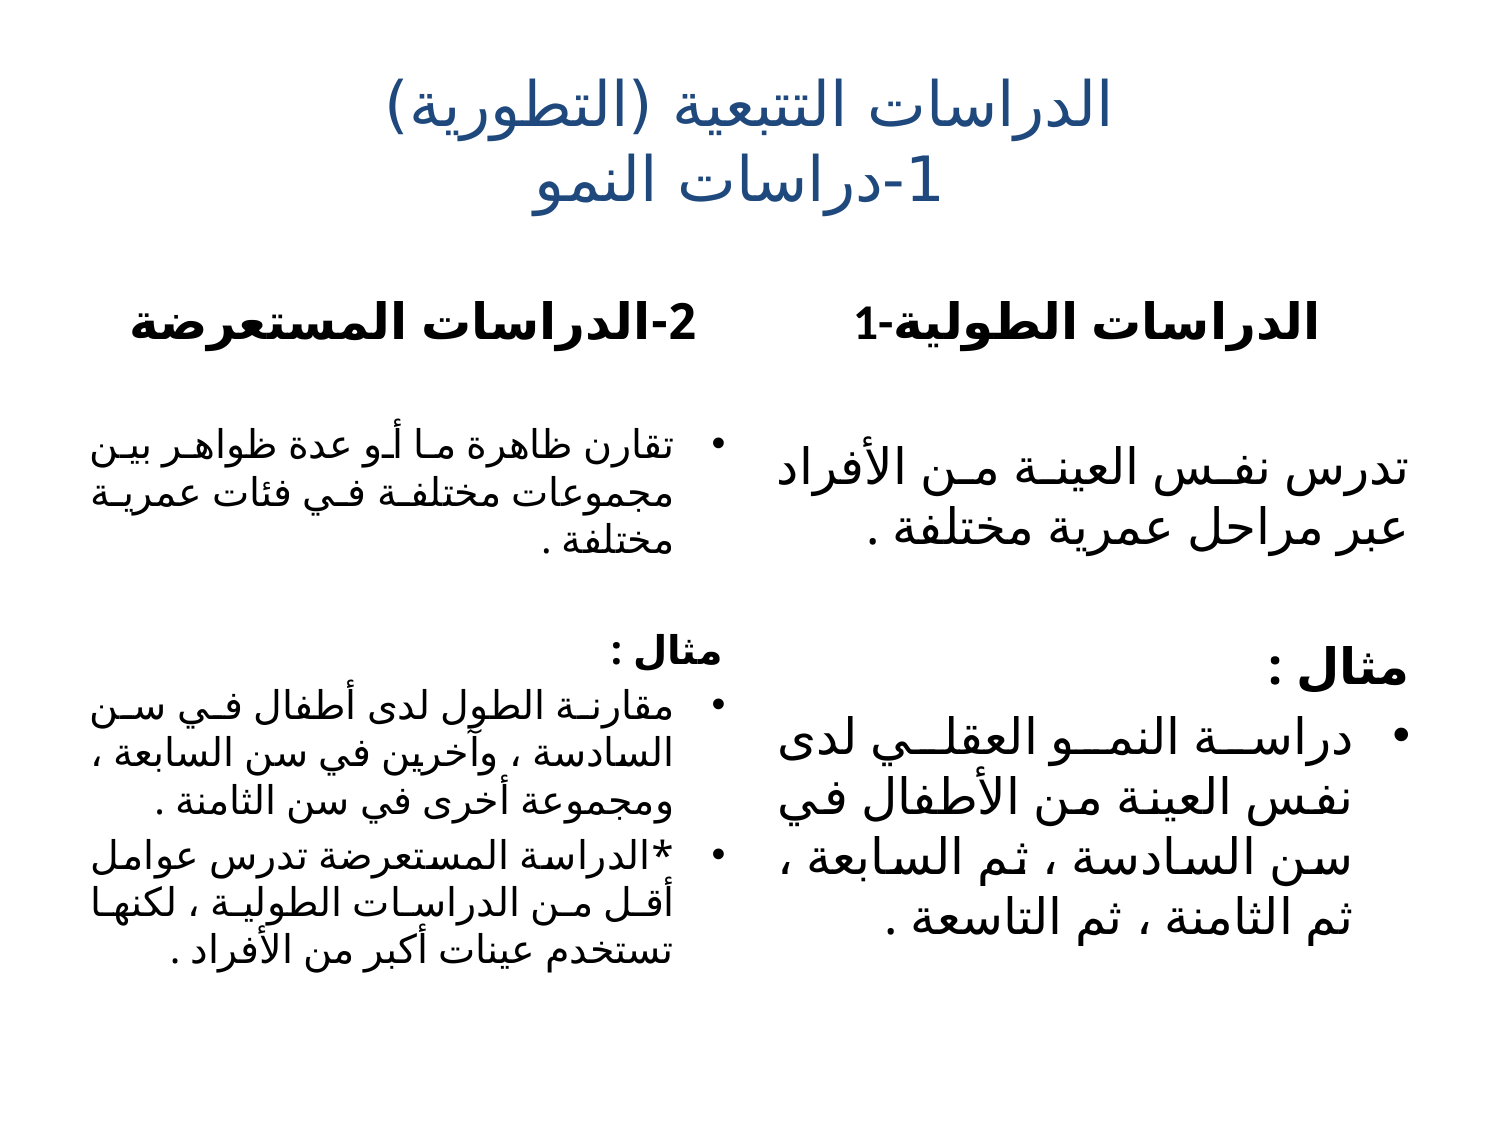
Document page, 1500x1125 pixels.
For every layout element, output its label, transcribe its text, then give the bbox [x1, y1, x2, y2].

list تدرس نفس العينة من الأفراد عبر مراحل عمرية مختلفة . مثال : دراسة النمو العقلي لدى نفس العينة من الأطفال في سن السادسة ، ثم السابعة ، ثم الثامنة ، ثم التاسعة . [761, 356, 1425, 1005]
list 2-الدراسات المستعرضة [75, 251, 738, 356]
list 1-الدراسات الطولية [761, 251, 1425, 356]
list تقارن ظاهرة ما أو عدة ظواهر بين مجموعات مختلفة في فئات عمرية مختلفة . مثال : مقارنة الطول لدى أطفال في سن السادسة ، وآخرين في سن السابعة ، ومجموعة أخرى في سن الثامنة . *الدراسة المستعرضة تدرس عوامل أقل من الدراسات الطولية ، لكنها تستخدم عينات أكبر من الأفراد . [75, 356, 738, 1005]
title الدراسات التتبعية (التطورية) 1-دراسات النمو [75, 45, 1425, 233]
